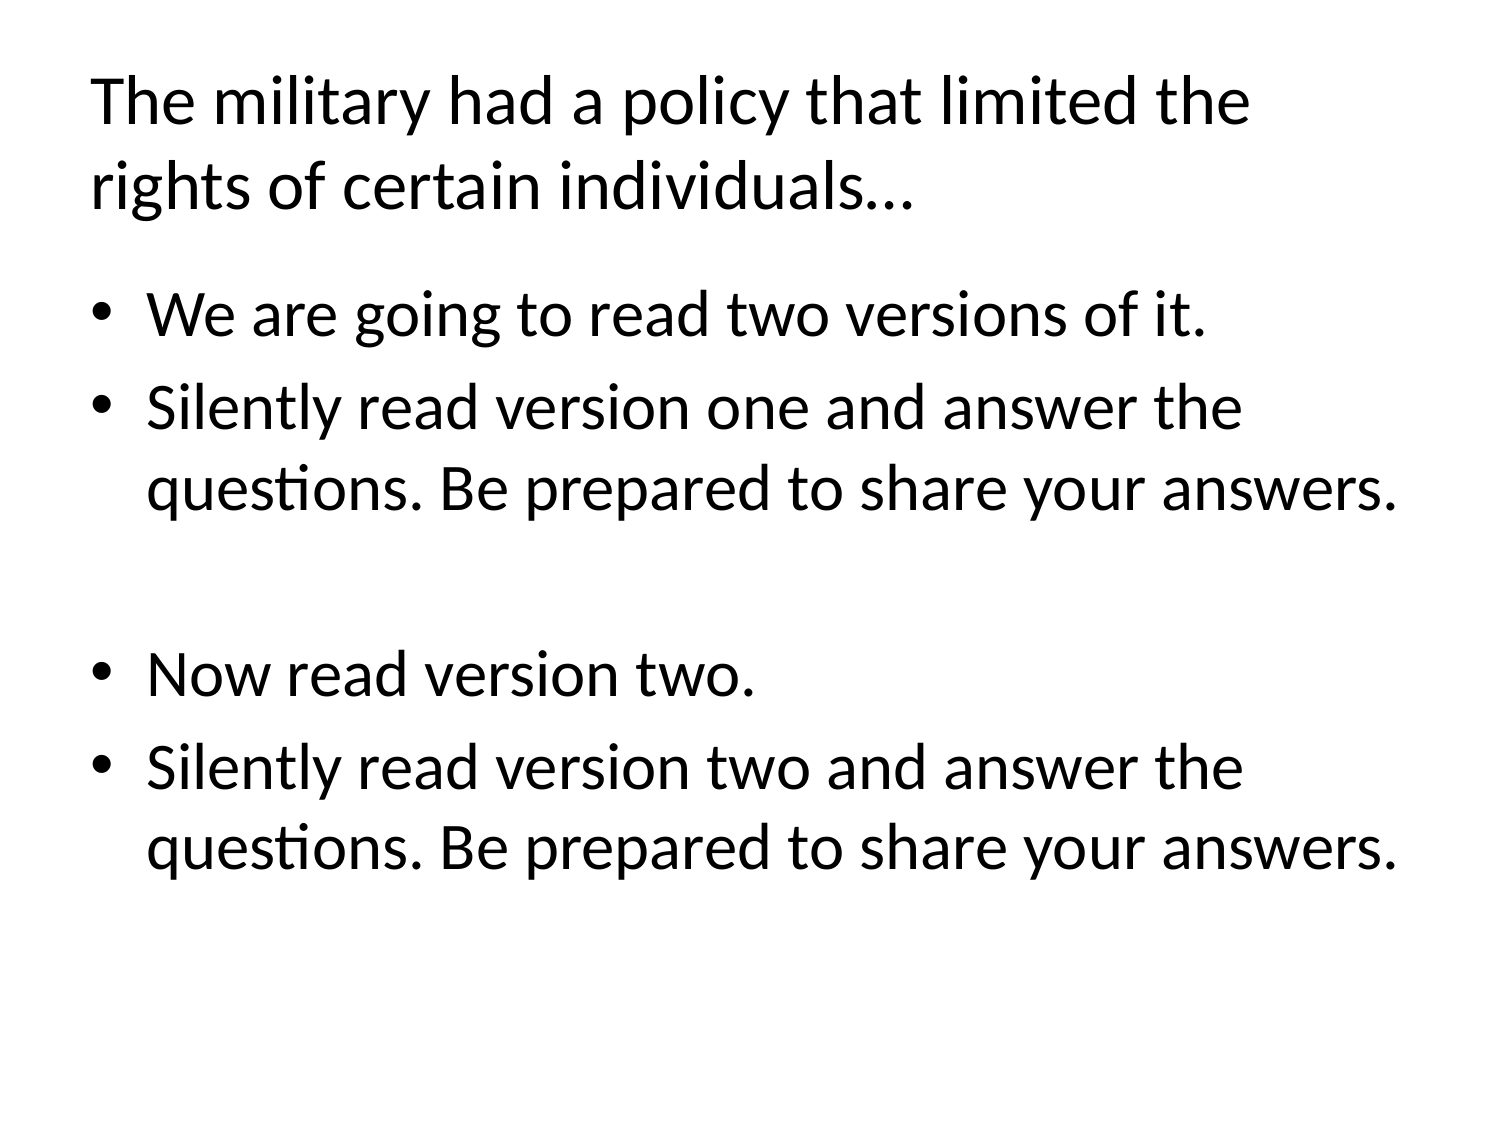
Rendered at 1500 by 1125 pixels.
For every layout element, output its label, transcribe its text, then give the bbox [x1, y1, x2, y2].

title The military had a policy that limited the rights of certain individuals… [75, 45, 1425, 233]
list We are going to read two versions of it. Silently read version one and answer the questions. Be prepared to share your answers. Now read version two. Silently read version two and answer the questions. Be prepared to share your answers. [75, 262, 1425, 1005]
